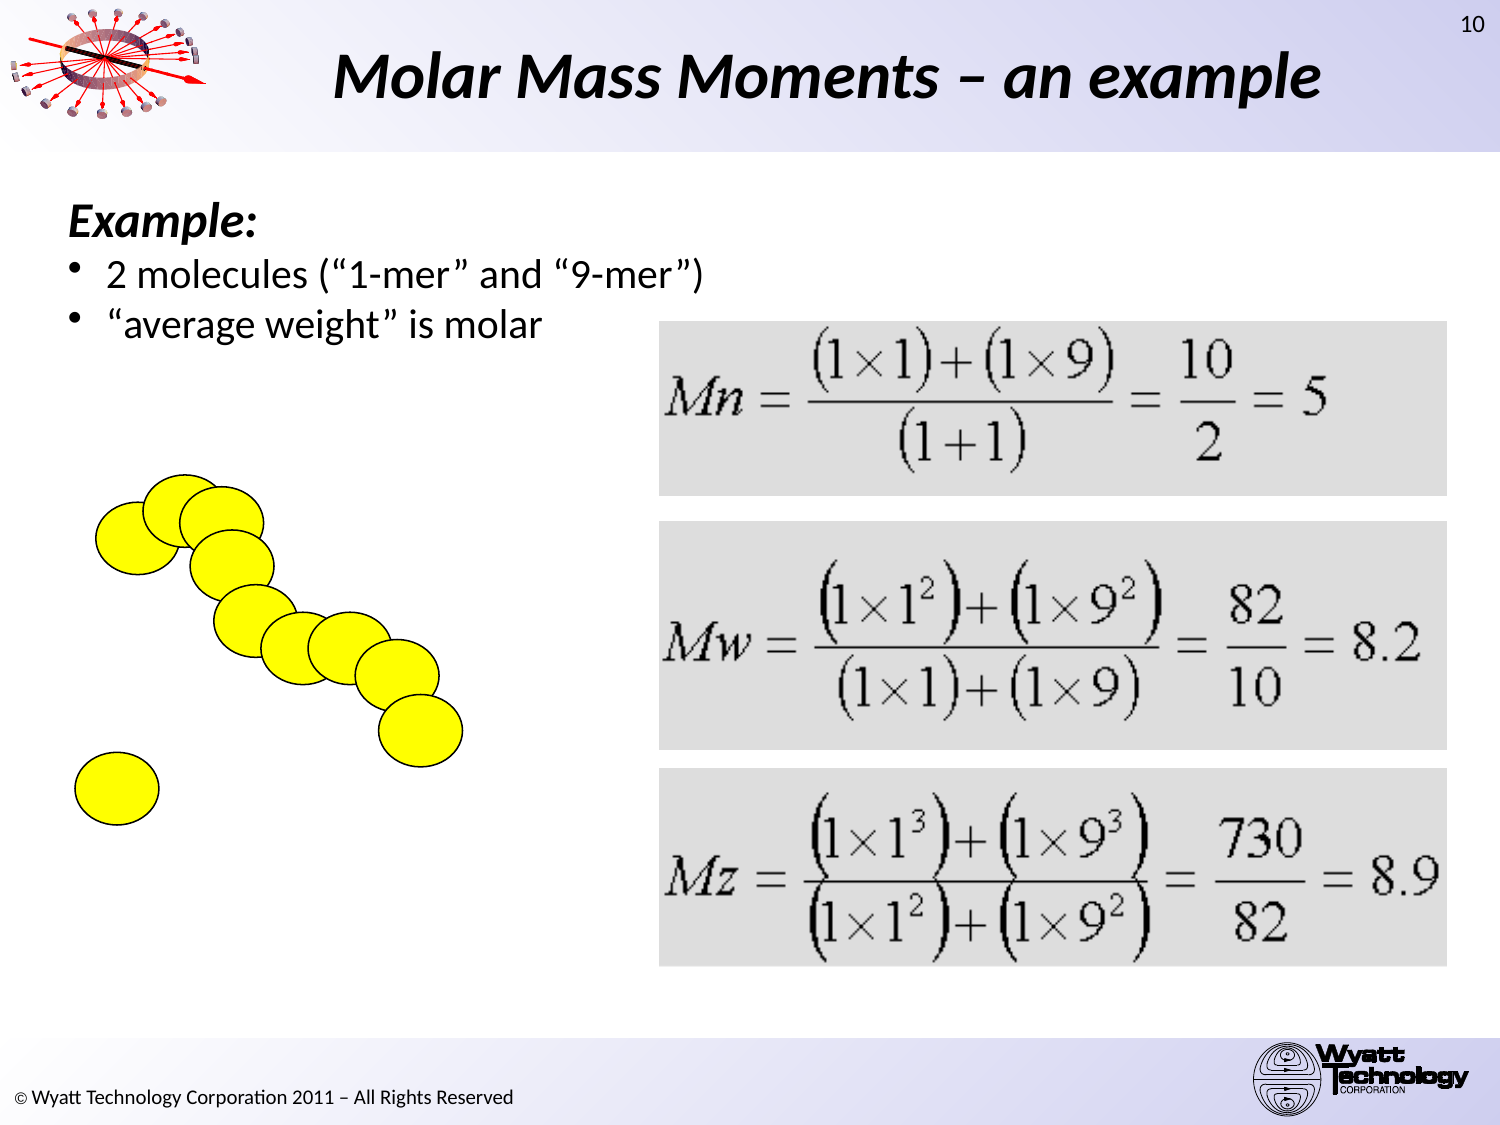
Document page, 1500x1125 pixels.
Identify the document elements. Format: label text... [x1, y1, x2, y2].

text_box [658, 768, 1447, 969]
title Molar Mass Moments – an example [217, 25, 1438, 120]
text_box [74, 474, 463, 826]
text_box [658, 521, 1447, 750]
text_box Example: 2 molecules (“1-mer” and “9-mer”) “average weight” is molar mass [52, 179, 782, 355]
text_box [658, 321, 1447, 497]
